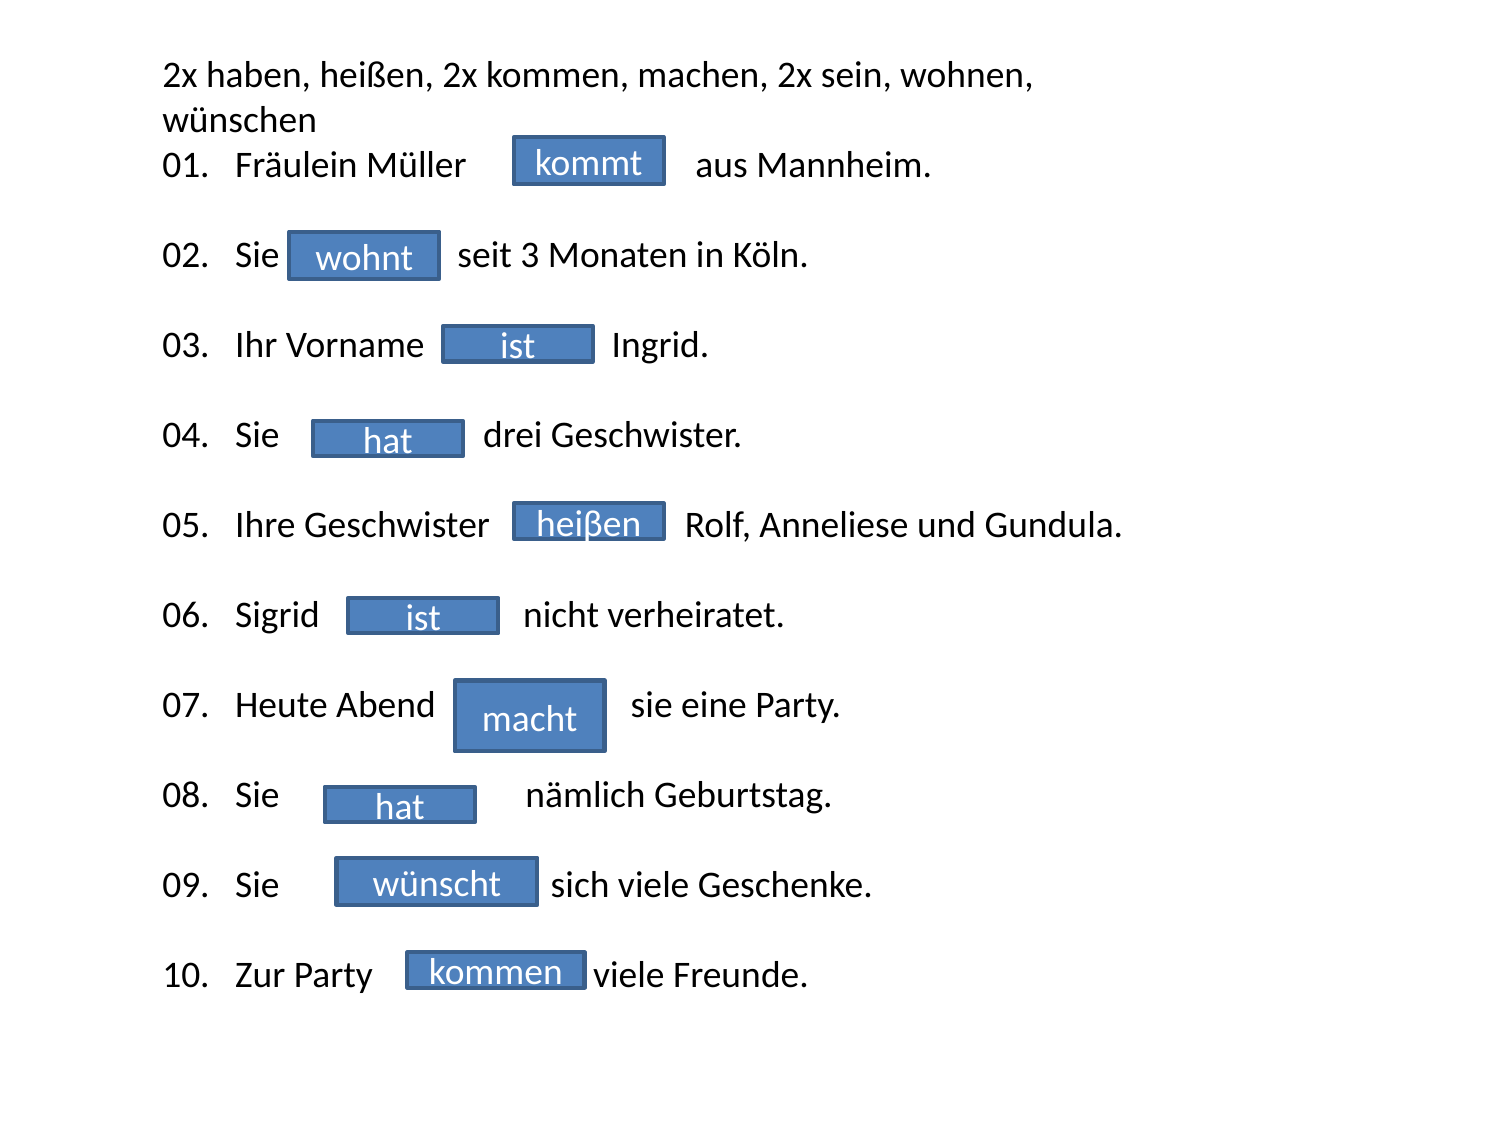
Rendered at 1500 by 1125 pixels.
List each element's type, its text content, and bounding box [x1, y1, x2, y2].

text_box ist [346, 596, 500, 635]
text_box 2x haben, heißen, 2x kommen, machen, 2x sein, wohnen, wünschen 01. Fräulein Müller aus Mannheim. 02. Sie seit 3 Monaten in Köln. 03. Ihr Vorname Ingrid. 04. Sie drei Geschwister. 05. Ihre Geschwister Rolf, Anneliese und Gundula. 06. Sigrid nicht verheiratet. 07. Heute Abend sie eine Party. 08. Sie nämlich Geburtstag. 09. Sie sich viele Geschenke. 10. Zur Party viele Freunde. [147, 42, 1199, 1003]
text_box kommen [405, 950, 587, 990]
text_box hat [311, 419, 465, 458]
text_box ist [441, 324, 595, 364]
text_box kommt [512, 135, 666, 186]
text_box hat [323, 785, 477, 824]
text_box macht [453, 678, 607, 753]
text_box wünscht [334, 856, 539, 907]
title [112, 42, 1459, 1083]
text_box heiβen [512, 501, 666, 541]
text_box wohnt [287, 230, 441, 281]
